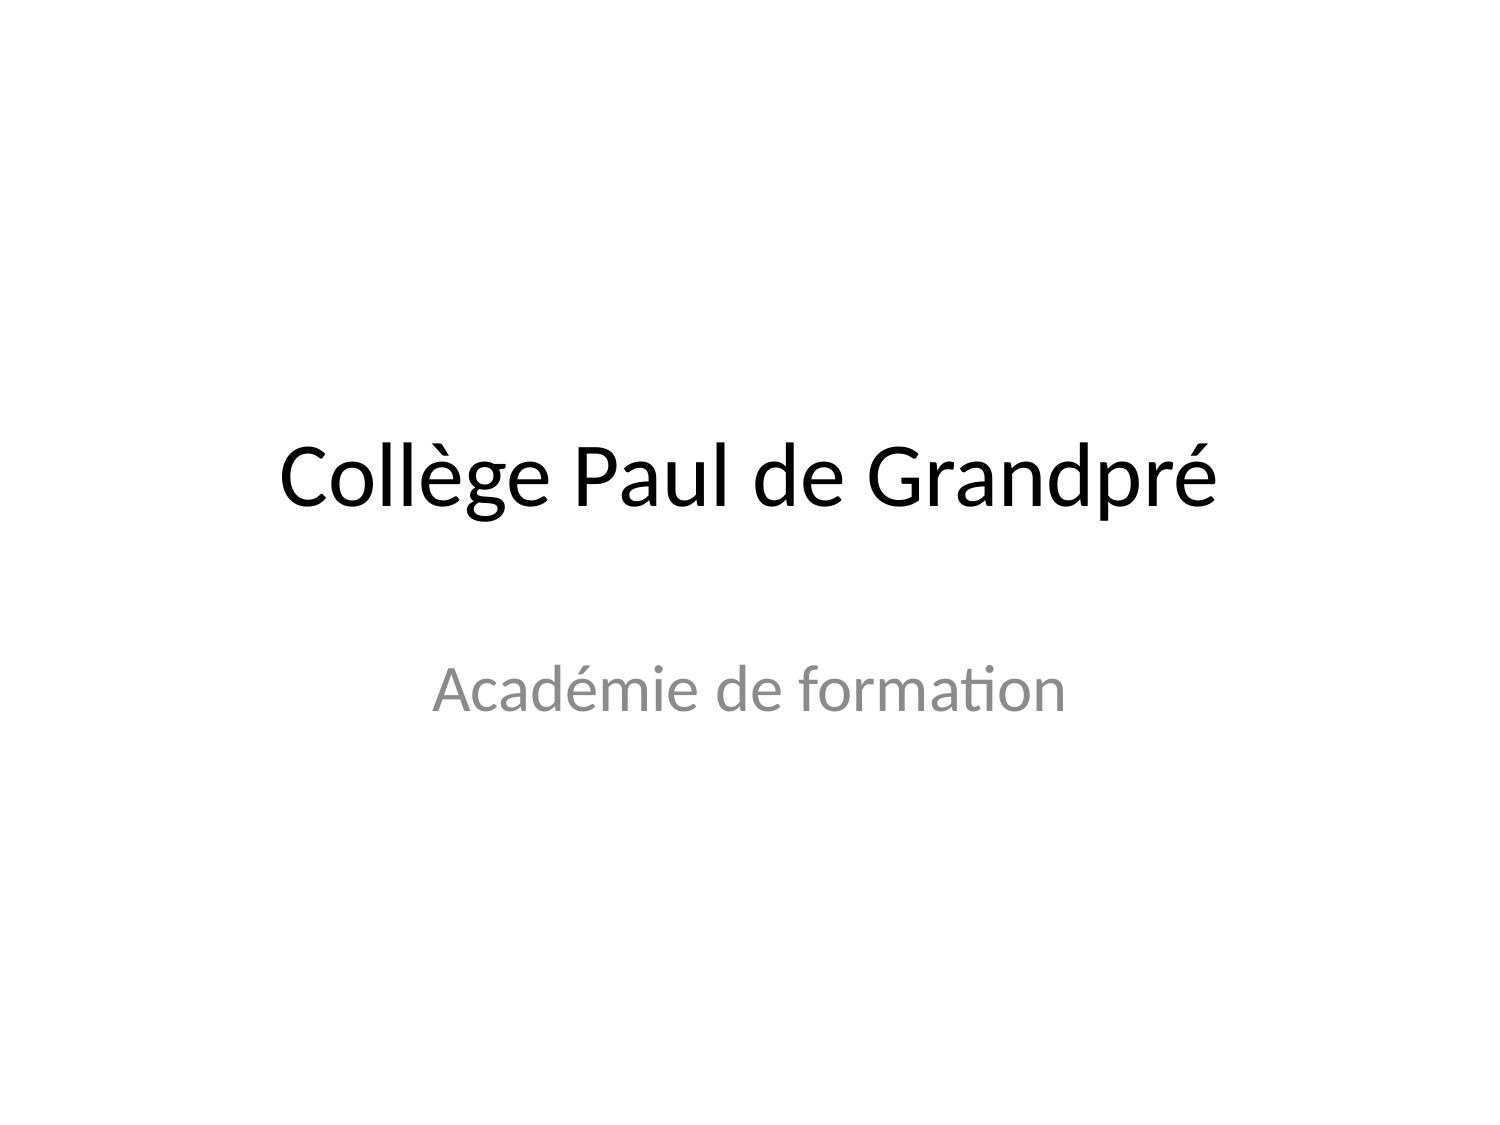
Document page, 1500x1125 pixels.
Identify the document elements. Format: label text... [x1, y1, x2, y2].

subtitle Académie de formation [225, 637, 1275, 925]
title Collège Paul de Grandpré [112, 349, 1388, 591]
